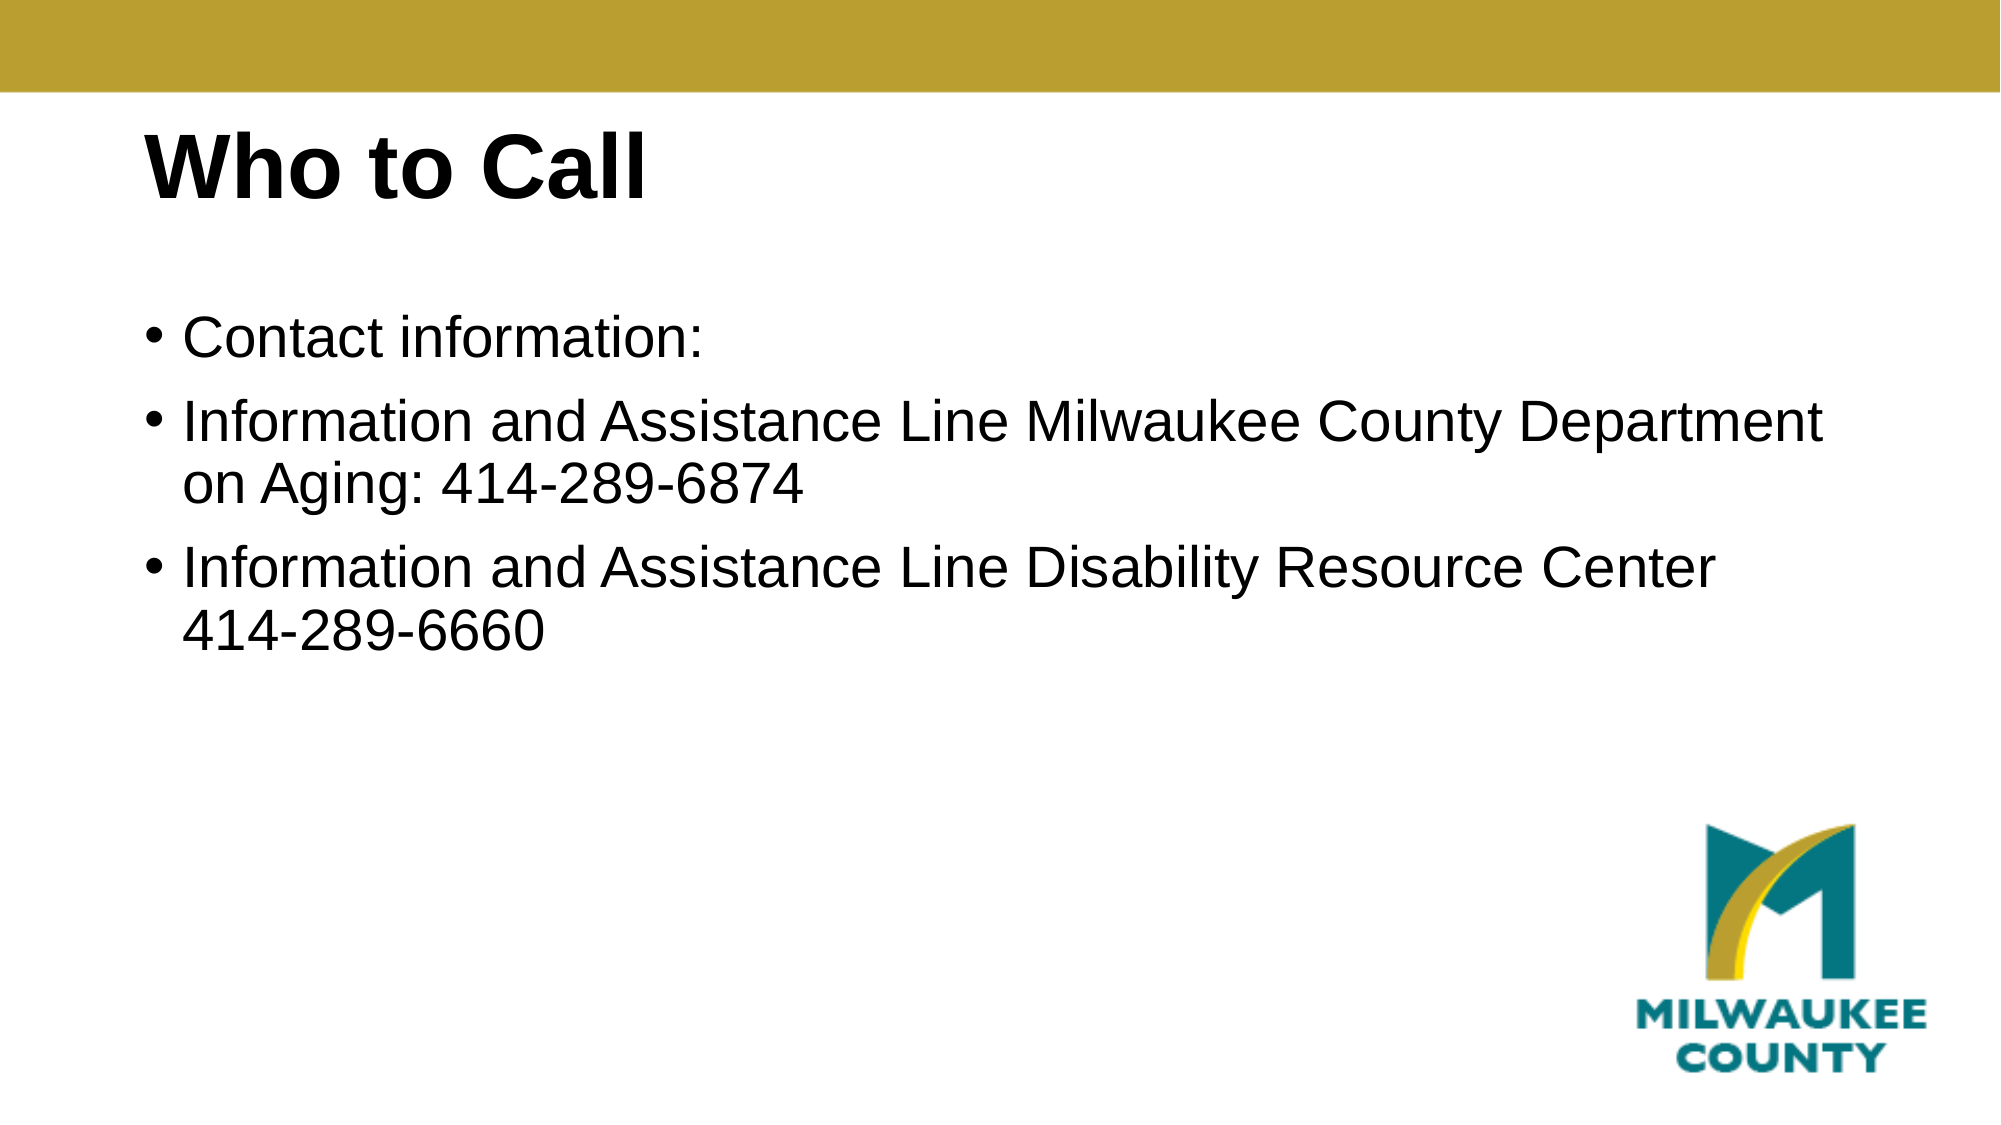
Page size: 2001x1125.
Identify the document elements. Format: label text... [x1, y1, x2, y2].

picture [0, 0, 2000, 1125]
list Contact information: Information and Assistance Line Milwaukee County Department on Aging: 414-289-6874 Information and Assistance Line Disability Resource Center 414-289-6660 [136, 298, 1863, 1014]
title Who to Call [136, 59, 1863, 278]
